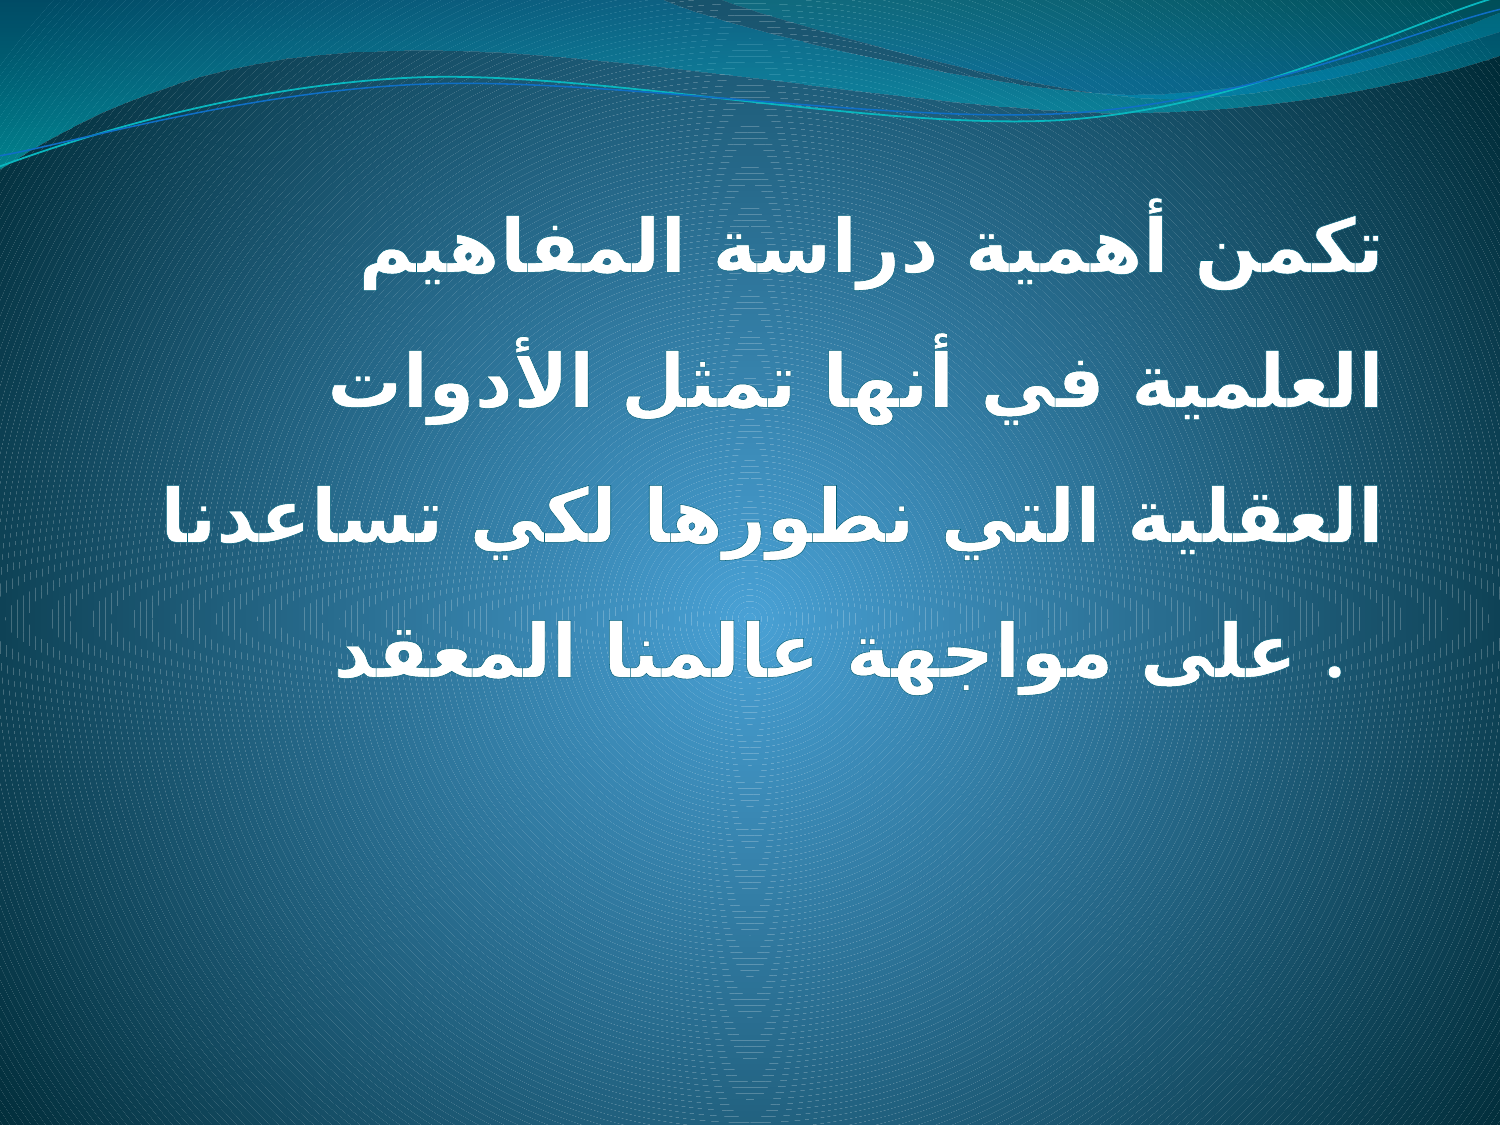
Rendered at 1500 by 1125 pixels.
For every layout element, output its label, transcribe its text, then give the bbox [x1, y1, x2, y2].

title تكمن أهمية دراسة المفاهيم العلمية في أنها تمثل الأدوات العقلية التي نطورها لكي تساعدنا على مواجهة عالمنا المعقد . [112, 196, 1388, 693]
